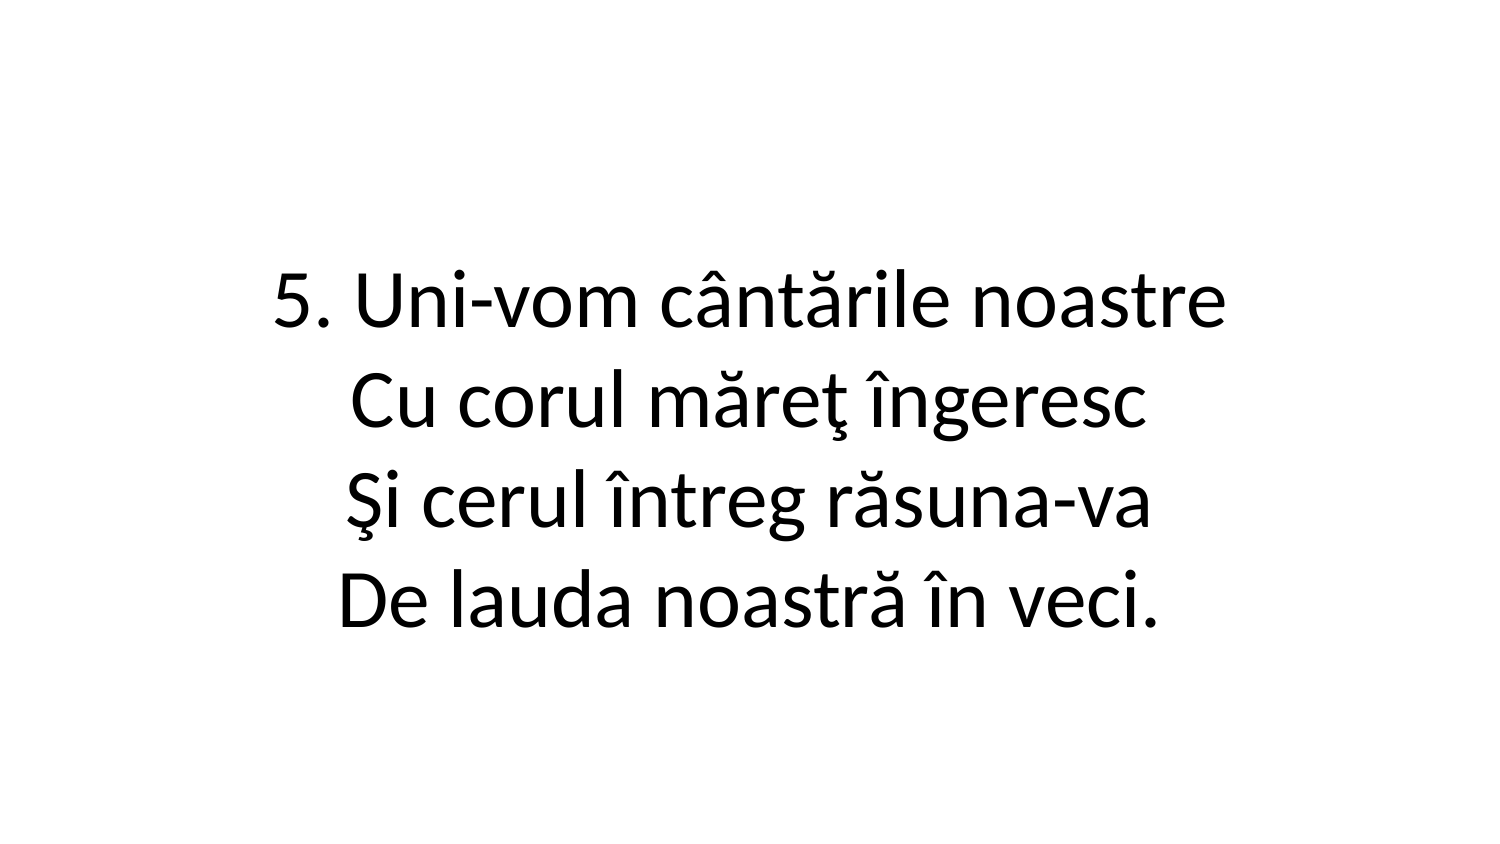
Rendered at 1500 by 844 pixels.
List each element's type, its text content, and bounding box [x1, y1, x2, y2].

text_box 5. Uni-vom cântările noastre Cu corul măreţ îngeresc Şi cerul întreg răsuna-va De lauda noastră în veci. [256, 192, 1244, 652]
